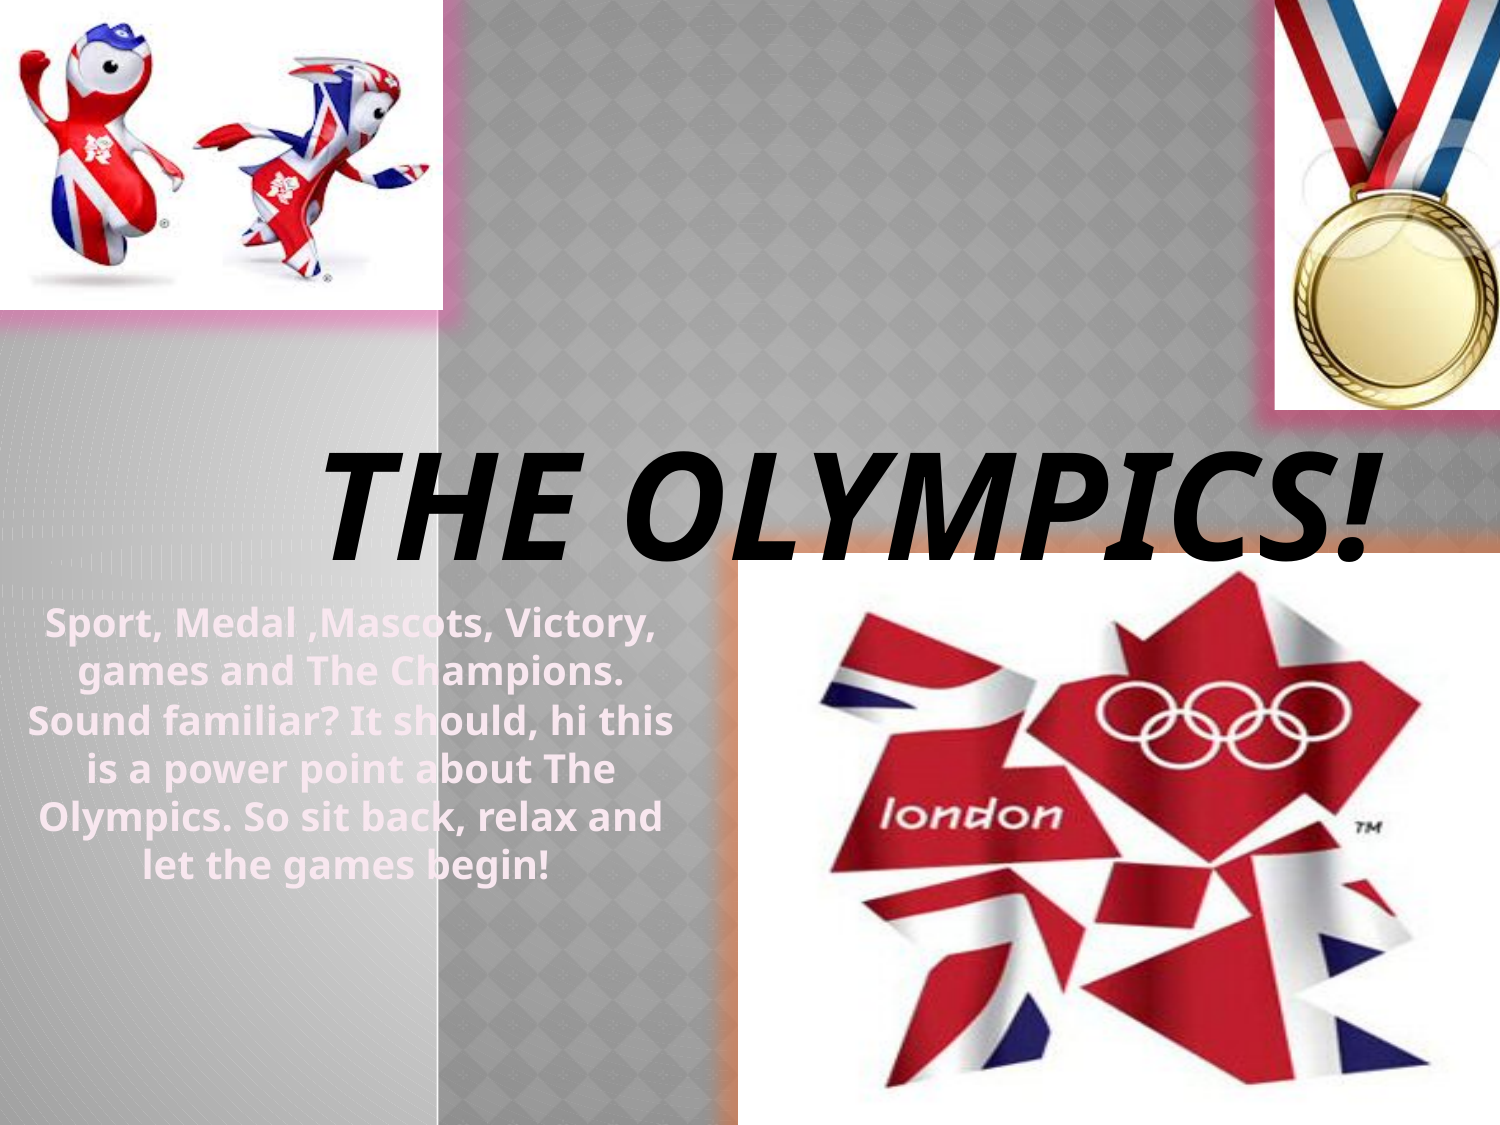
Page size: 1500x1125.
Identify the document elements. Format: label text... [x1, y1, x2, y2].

picture [1274, 0, 1500, 411]
picture [737, 553, 1500, 1125]
subtitle Sport, Medal ,Mascots, Victory, games and The Champions. Sound familiar? It should, hi this is a power point about The Olympics. So sit back, relax and let the games begin! [0, 597, 703, 1083]
title THE OLYMPICS! [0, 267, 1388, 591]
picture [0, 0, 444, 310]
